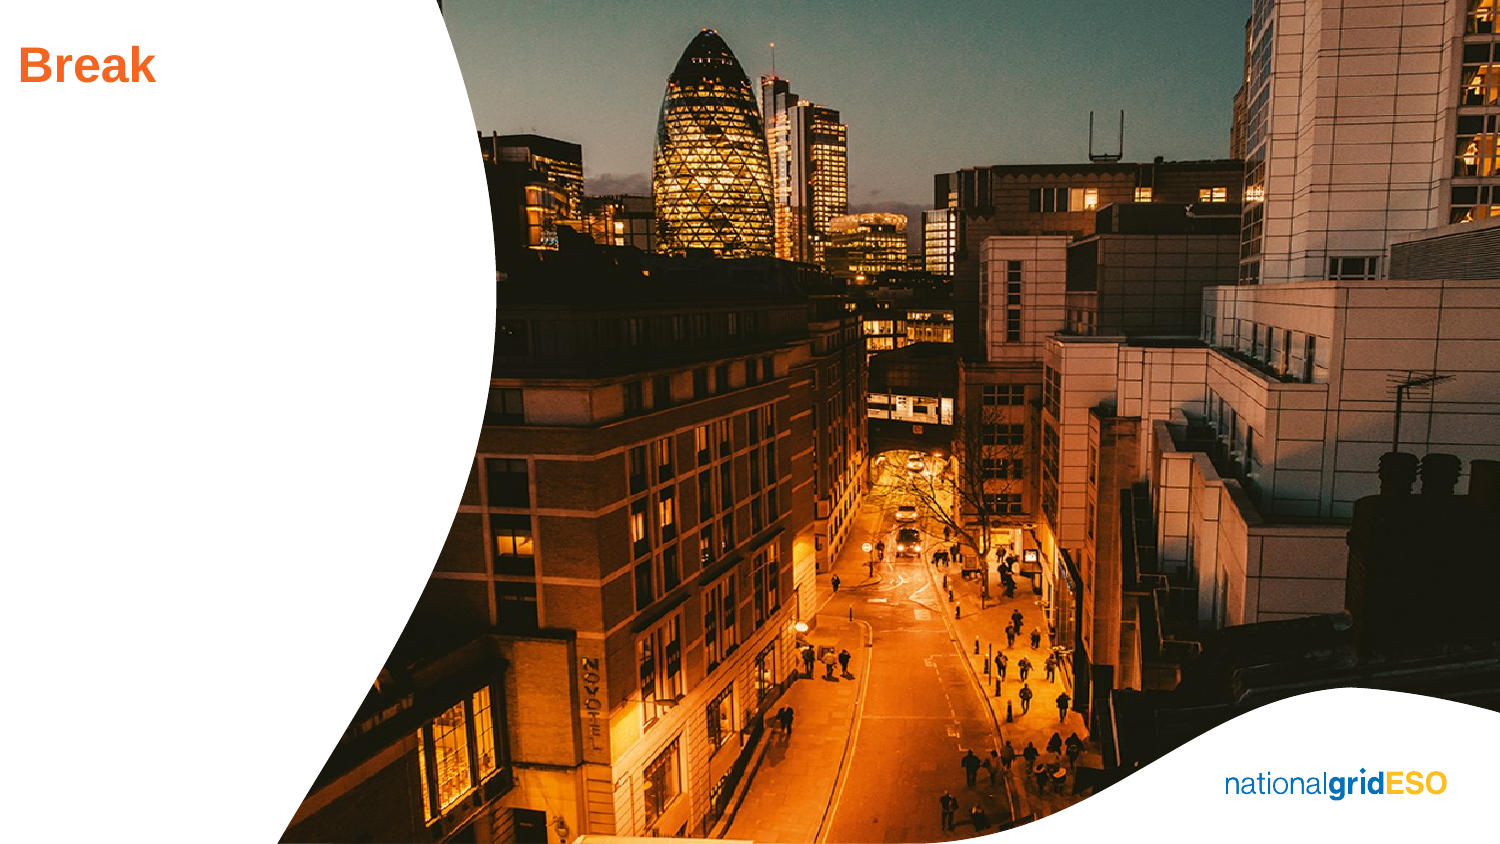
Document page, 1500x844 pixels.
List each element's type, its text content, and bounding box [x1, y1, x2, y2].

picture [277, 0, 1500, 844]
text_box Break [17, 43, 272, 115]
